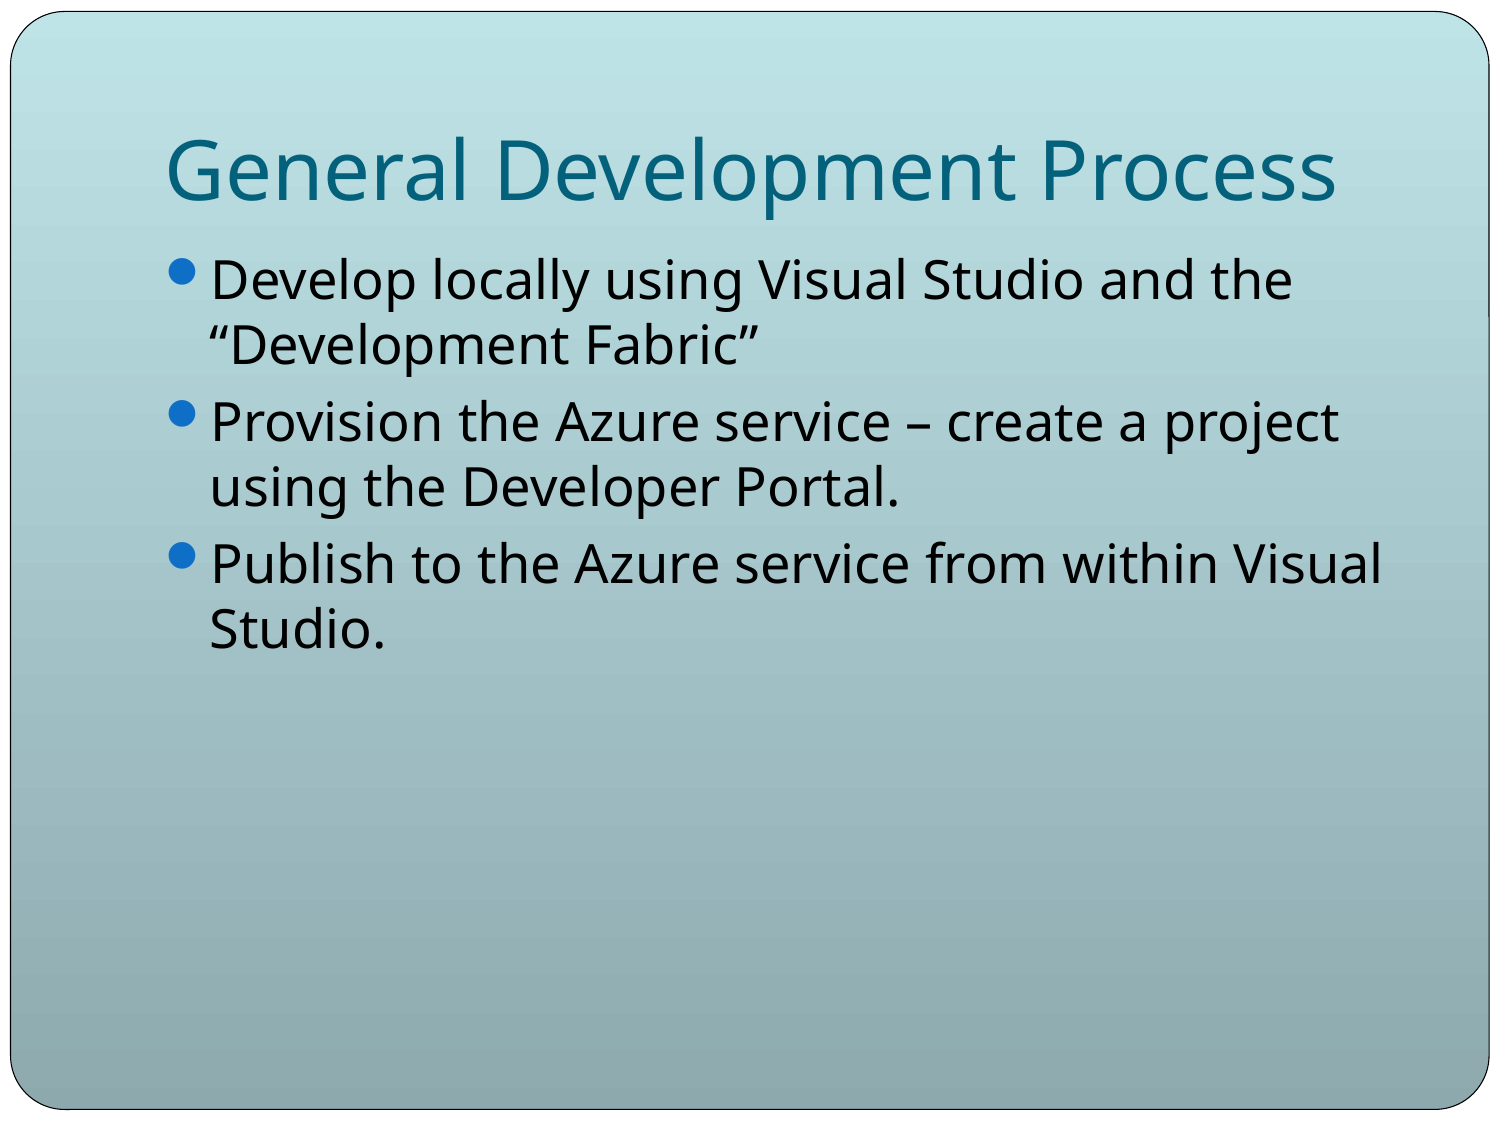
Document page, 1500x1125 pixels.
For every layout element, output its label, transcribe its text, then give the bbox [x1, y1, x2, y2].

list Develop locally using Visual Studio and the “Development Fabric” Provision the Azure service – create a project using the Developer Portal. Publish to the Azure service from within Visual Studio. [150, 237, 1425, 988]
title General Development Process [150, 45, 1425, 233]
